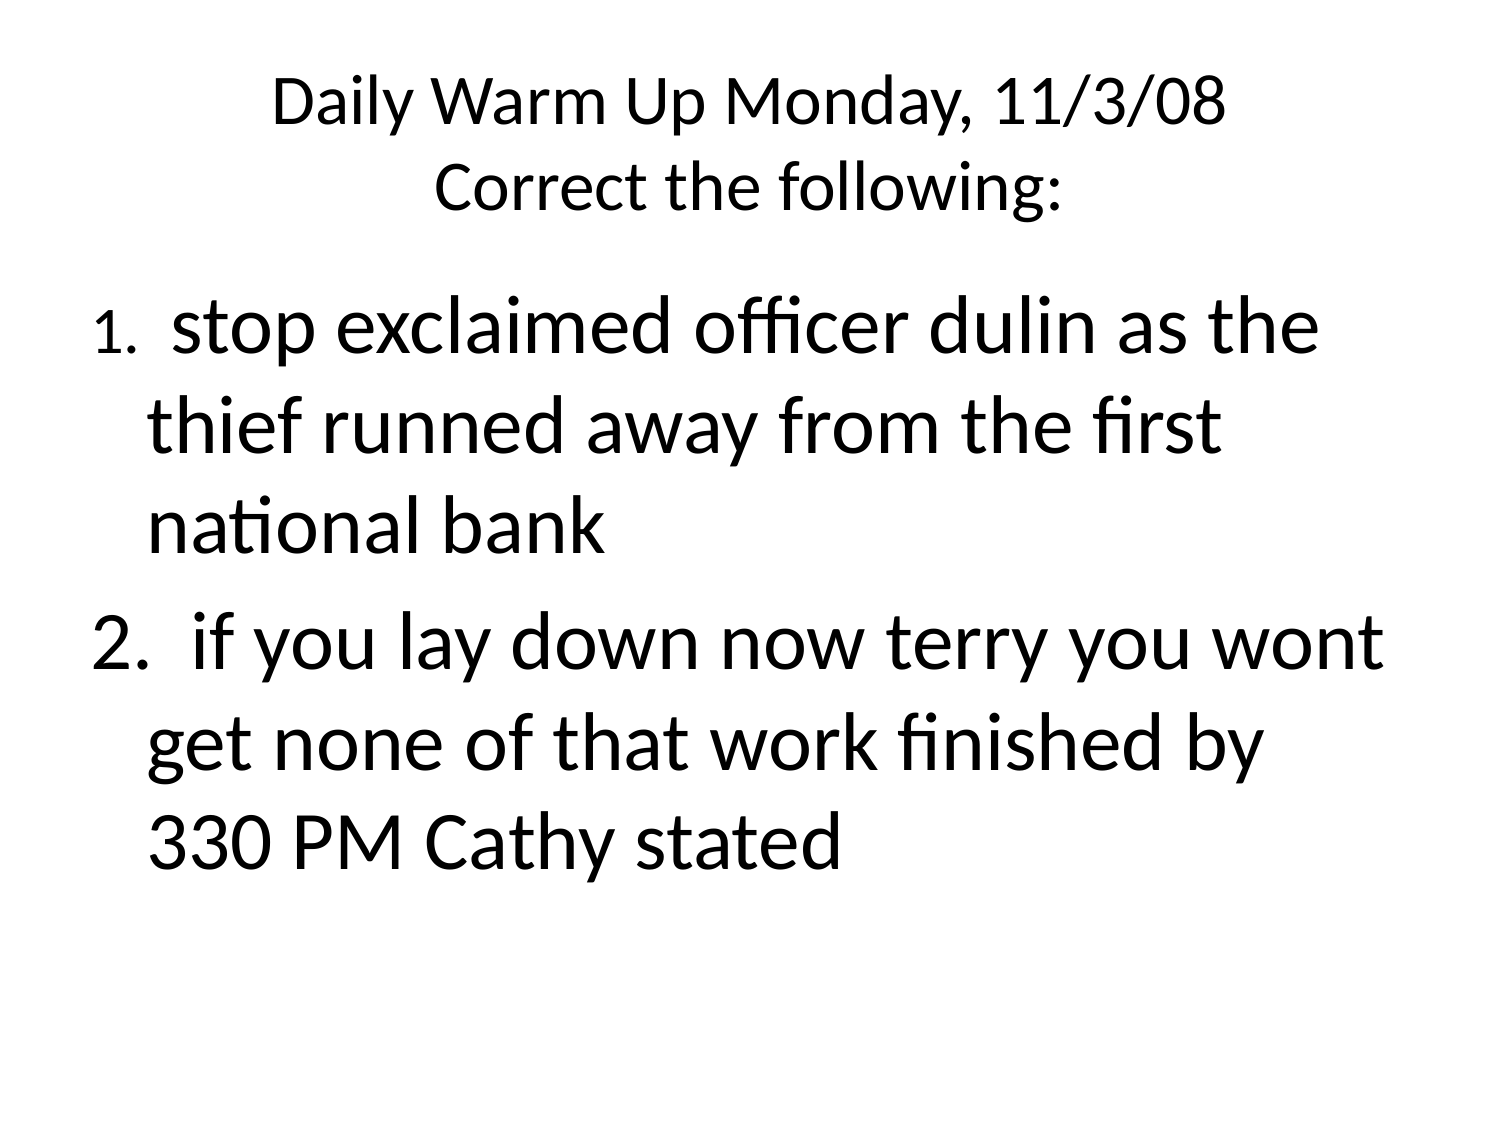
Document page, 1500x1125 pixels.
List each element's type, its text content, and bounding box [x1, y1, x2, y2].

title Daily Warm Up Monday, 11/3/08 Correct the following: [75, 45, 1425, 233]
list 1. stop exclaimed officer dulin as the thief runned away from the first national bank 2. if you lay down now terry you wont get none of that work finished by 330 PM Cathy stated [75, 262, 1425, 1005]
